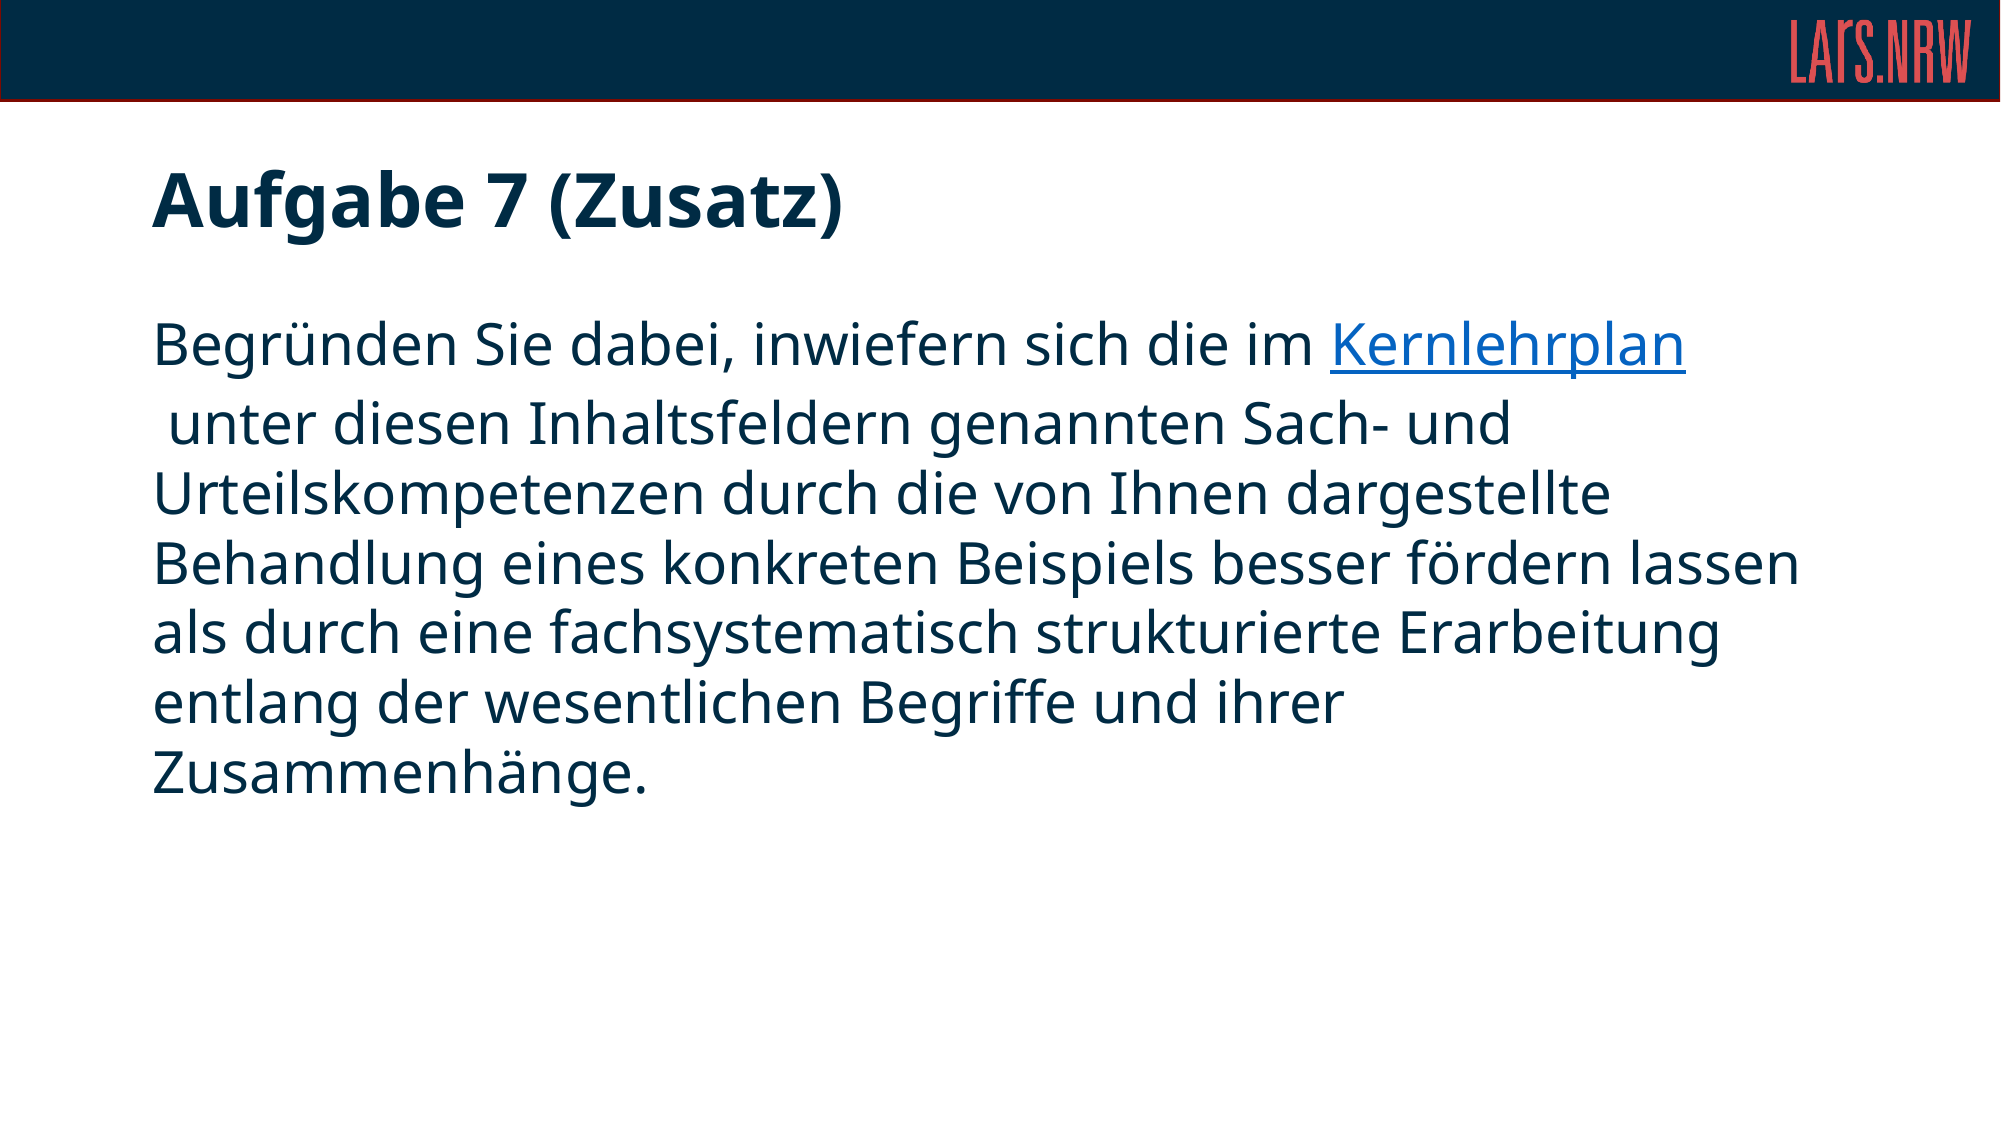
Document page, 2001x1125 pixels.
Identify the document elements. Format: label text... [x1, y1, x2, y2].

picture [1773, 6, 1977, 99]
title Aufgabe 7 (Zusatz) [137, 128, 1863, 278]
list Begründen Sie dabei, inwiefern sich die im Kernlehrplan unter diesen Inhaltsfeldern genannten Sach- und Urteilskompetenzen durch die von Ihnen dargestellte Behandlung eines konkreten Beispiels besser fördern lassen als durch eine fachsystematisch strukturierte Erarbeitung entlang der wesentlichen Begriffe und ihrer Zusammenhänge. [137, 299, 1863, 1094]
